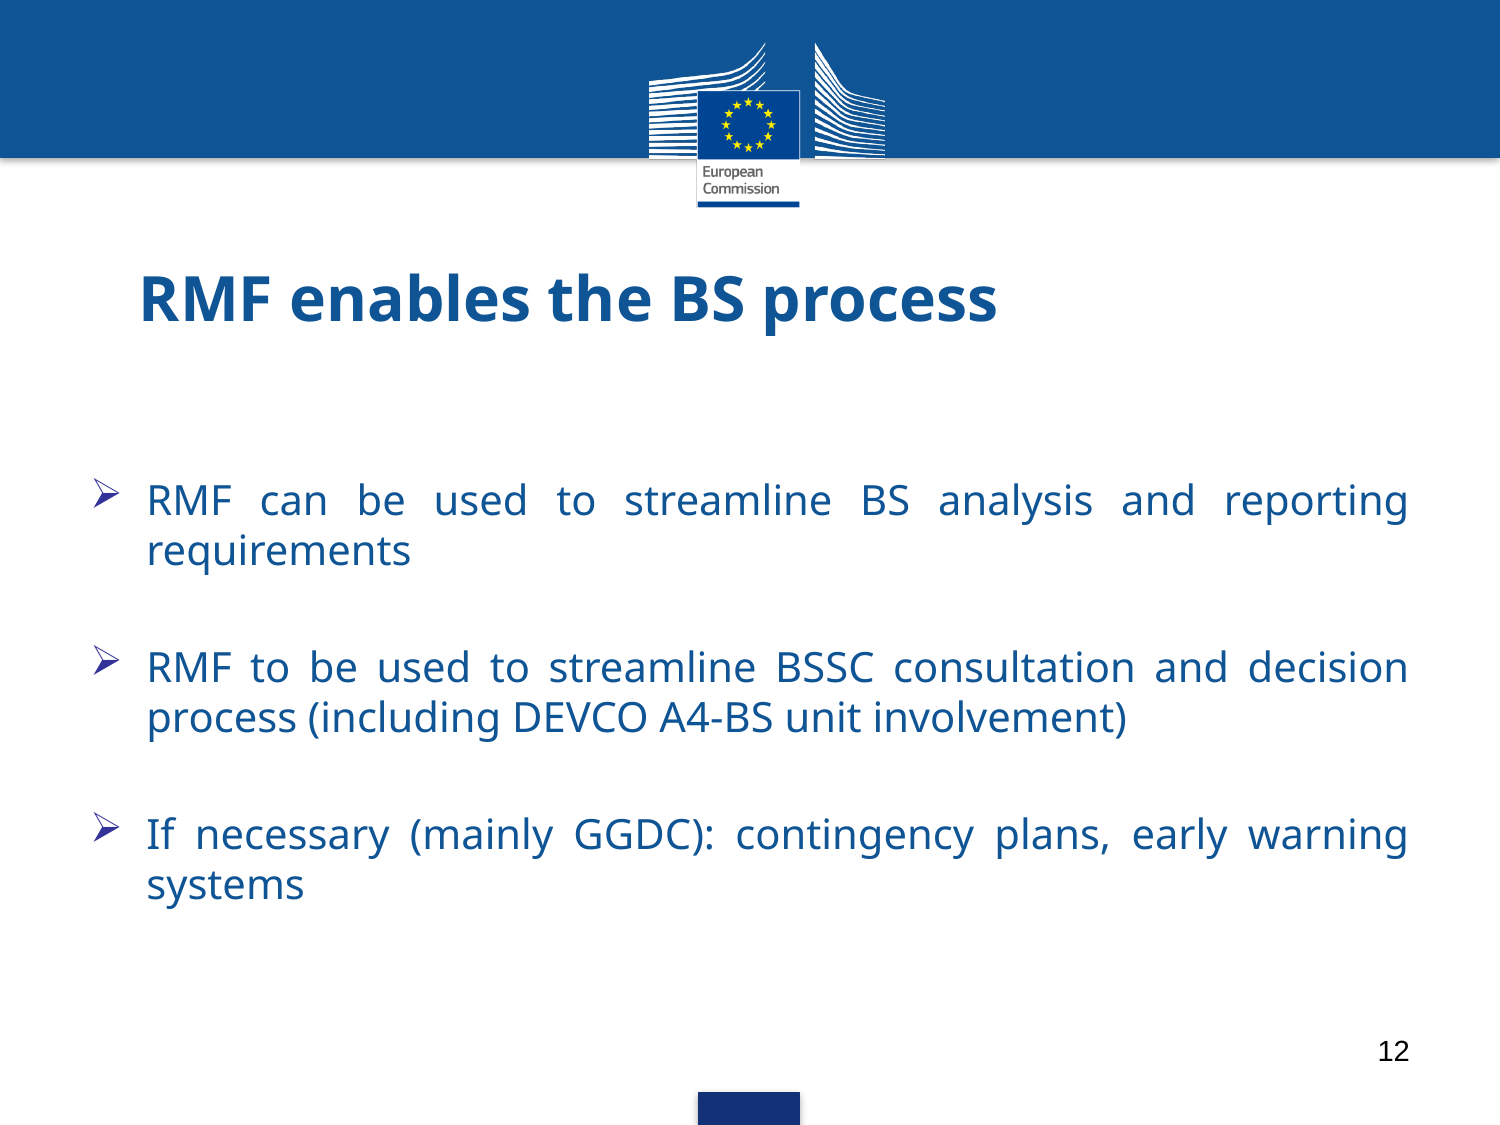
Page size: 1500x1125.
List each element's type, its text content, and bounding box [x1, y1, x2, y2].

slide_number 12 [1074, 1024, 1426, 1103]
picture [649, 42, 885, 208]
title RMF enables the BS process [64, 219, 1416, 374]
list RMF can be used to streamline BS analysis and reporting requirements RMF to be used to streamline BSSC consultation and decision process (including DEVCO A4-BS unit involvement) If necessary (mainly GGDC): contingency plans, early warning systems [74, 349, 1426, 1025]
